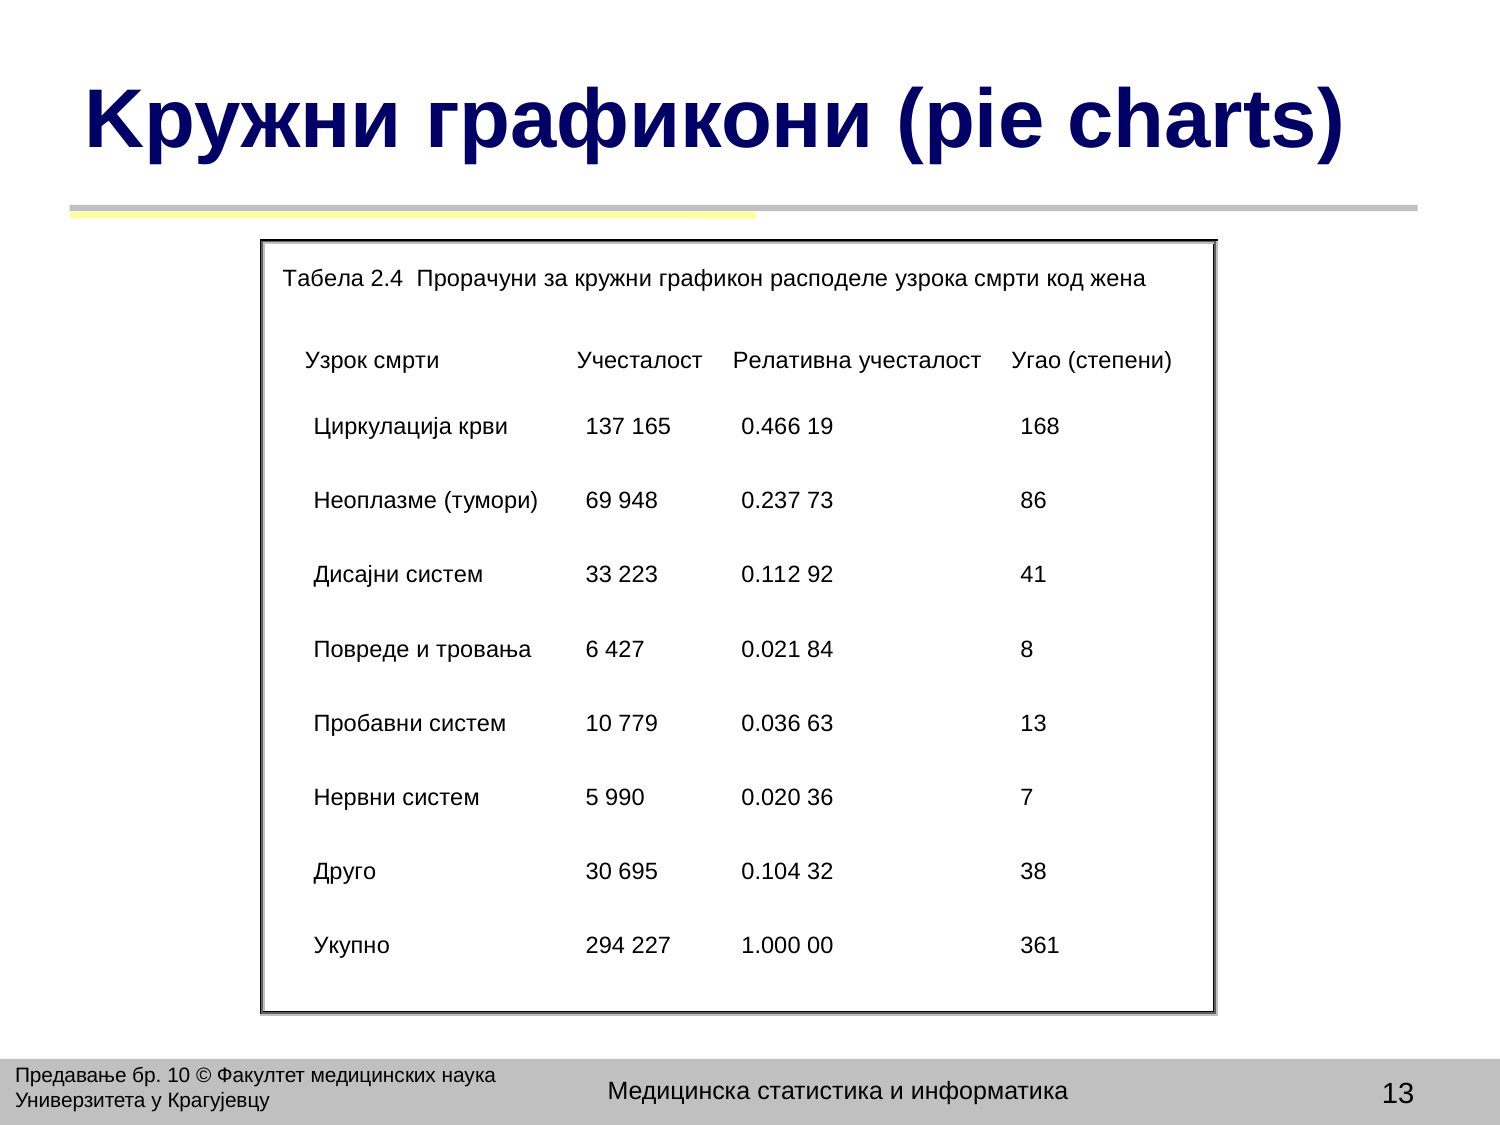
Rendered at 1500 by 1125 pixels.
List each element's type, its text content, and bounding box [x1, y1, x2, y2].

slide_number Предавање бр. 10 © Факултет медицинских наука Универзитета у Крагујевцу [0, 1053, 512, 1108]
slide_number 13 [1175, 1066, 1430, 1125]
footer Медицинска статистика и информатика [512, 1066, 1165, 1125]
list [170, 238, 1306, 1058]
title Kружни графикони (pie charts) [69, 19, 1426, 208]
